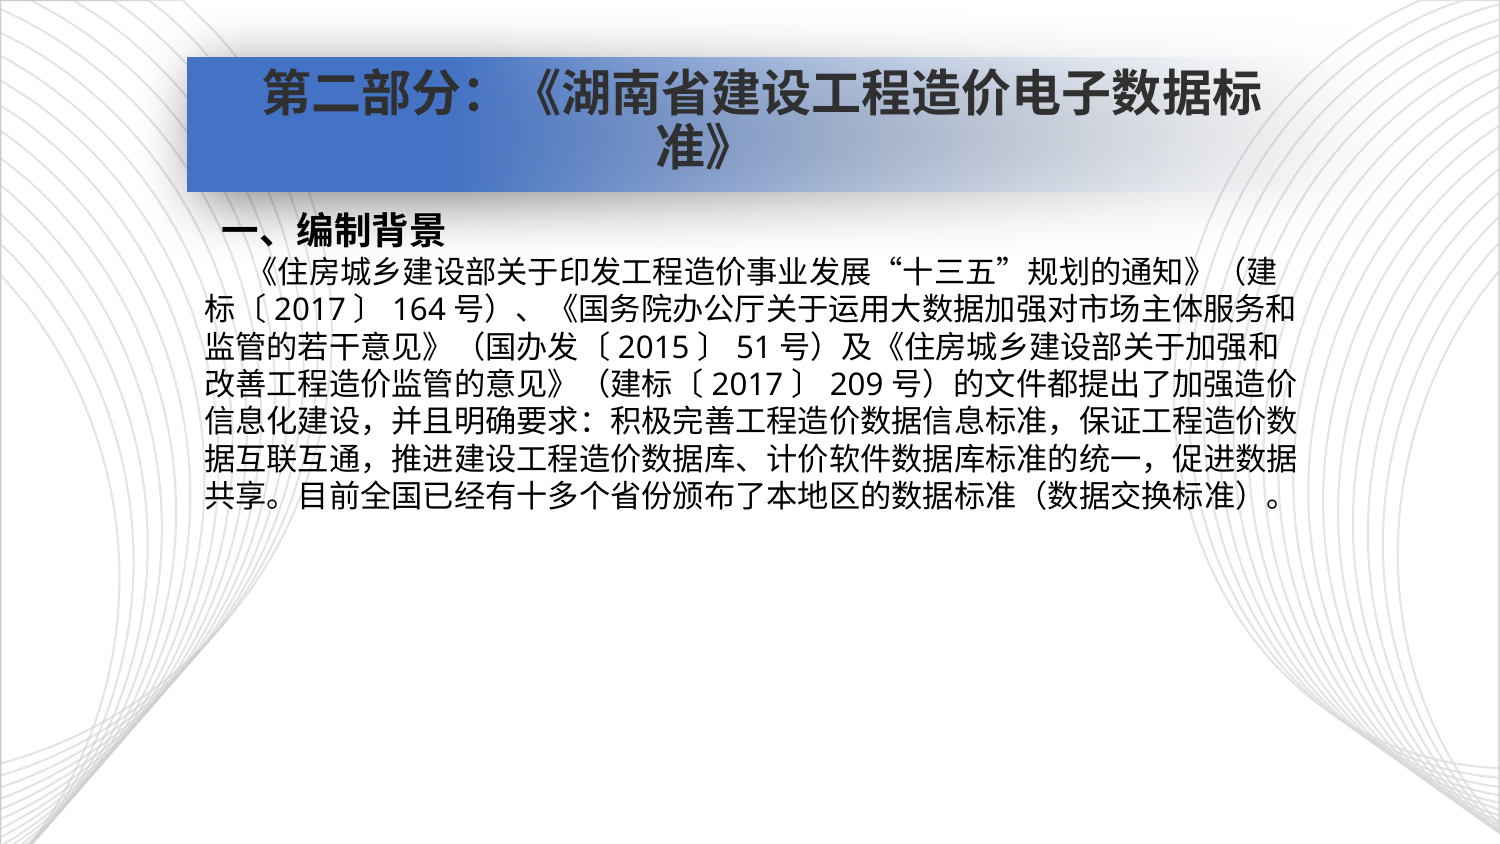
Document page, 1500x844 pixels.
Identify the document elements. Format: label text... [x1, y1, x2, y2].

list 一、编制背景 《住房城乡建设部关于印发工程造价事业发展“十三五”规划的通知》（建标〔2017〕164号）、《国务院办公厅关于运用大数据加强对市场主体服务和监管的若干意见》（国办发〔2015〕51号）及《住房城乡建设部关于加强和改善工程造价监管的意见》（建标〔2017〕209号）的文件都提出了加强造价信息化建设，并且明确要求：积极完善工程造价数据信息标准，保证工程造价数据互联互通，推进建设工程造价数据库、计价软件数据库标准的统一，促进数据共享。目前全国已经有十多个省份颁布了本地区的数据标准（数据交换标准）。 [187, 206, 1313, 666]
title 第二部分：《湖南省建设工程造价电子数据标准》 [198, 66, 1313, 183]
text_box [186, 57, 1389, 192]
